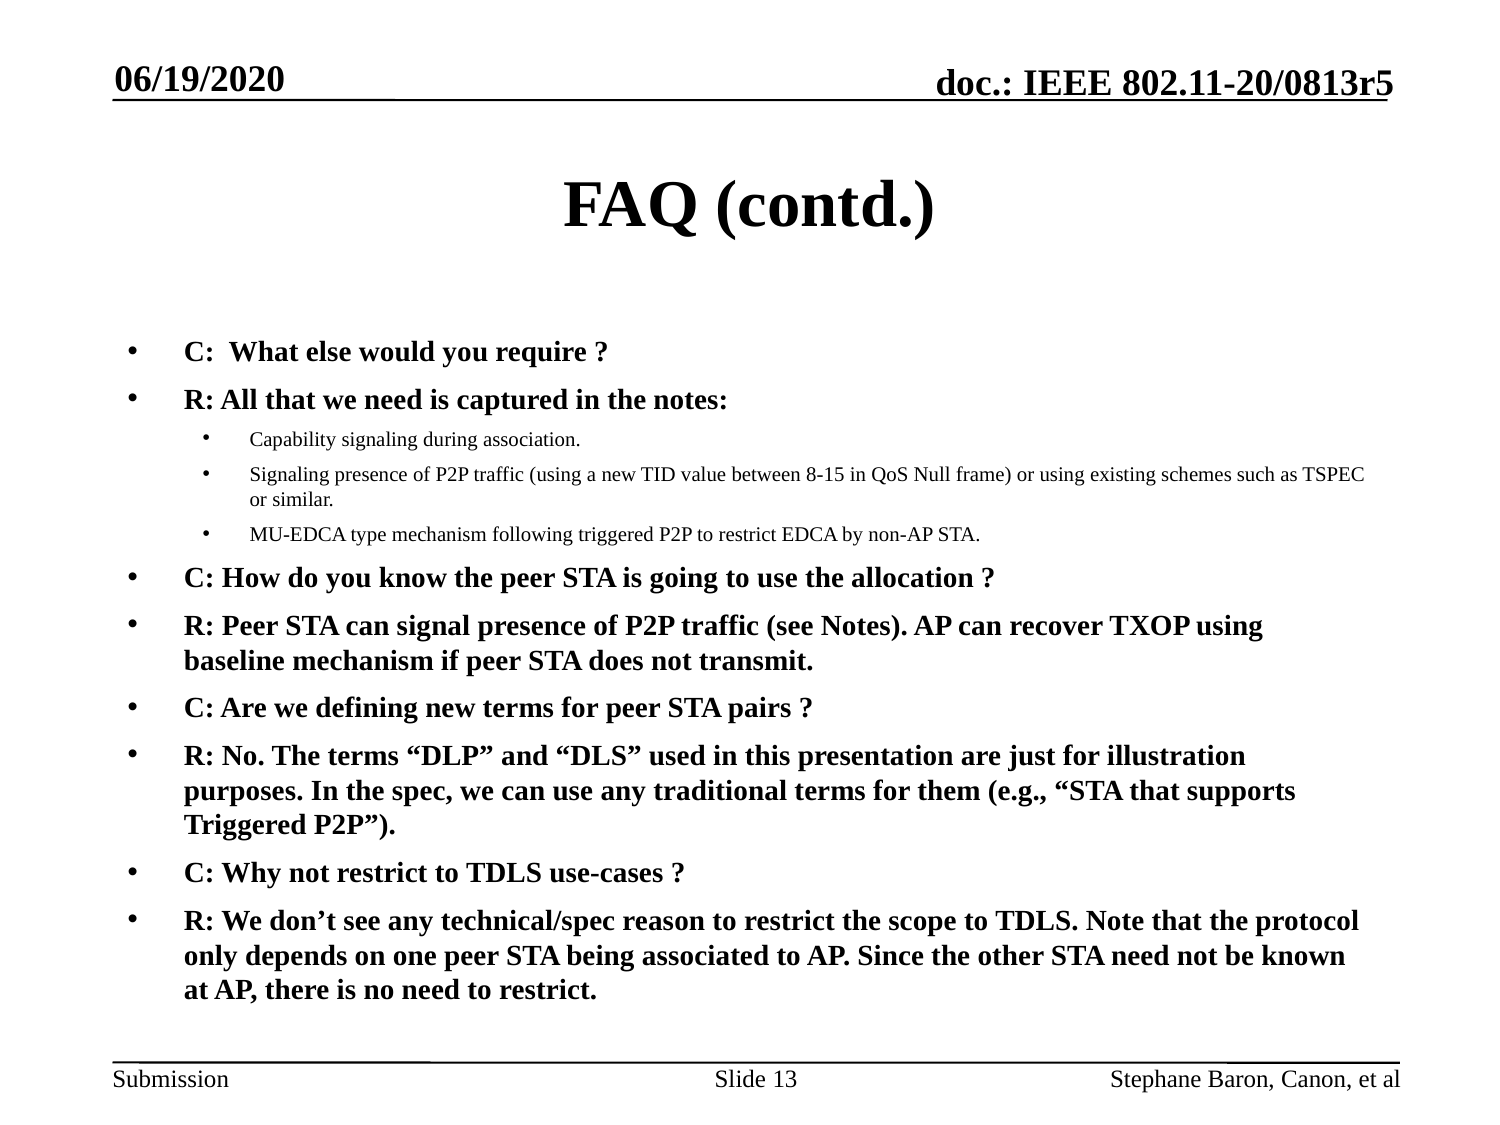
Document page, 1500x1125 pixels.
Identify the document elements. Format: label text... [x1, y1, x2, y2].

list C: What else would you require ? R: All that we need is captured in the notes: Capability signaling during association. Signaling presence of P2P traffic (using a new TID value between 8-15 in QoS Null frame) or using existing schemes such as TSPEC or similar. MU-EDCA type mechanism following triggered P2P to restrict EDCA by non-AP STA. C: How do you know the peer STA is going to use the allocation ? R: Peer STA can signal presence of P2P traffic (see Notes). AP can recover TXOP using baseline mechanism if peer STA does not transmit. C: Are we defining new terms for peer STA pairs ? R: No. The terms “DLP” and “DLS” used in this presentation are just for illustration purposes. In the spec, we can use any traditional terms for them (e.g., “STA that supports Triggered P2P”). C: Why not restrict to TDLS use-cases ? R: We don’t see any technical/spec reason to restrict the scope to TDLS. Note that the protocol only depends on one peer STA being associated to AP. Since the other STA need not be known at AP, there is no need to restrict. [112, 324, 1388, 1000]
slide_number Slide 13 [712, 1061, 800, 1123]
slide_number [114, 54, 423, 100]
title FAQ (contd.) [112, 112, 1388, 288]
footer Stephane Baron, Canon, et al [878, 1061, 1402, 1093]
